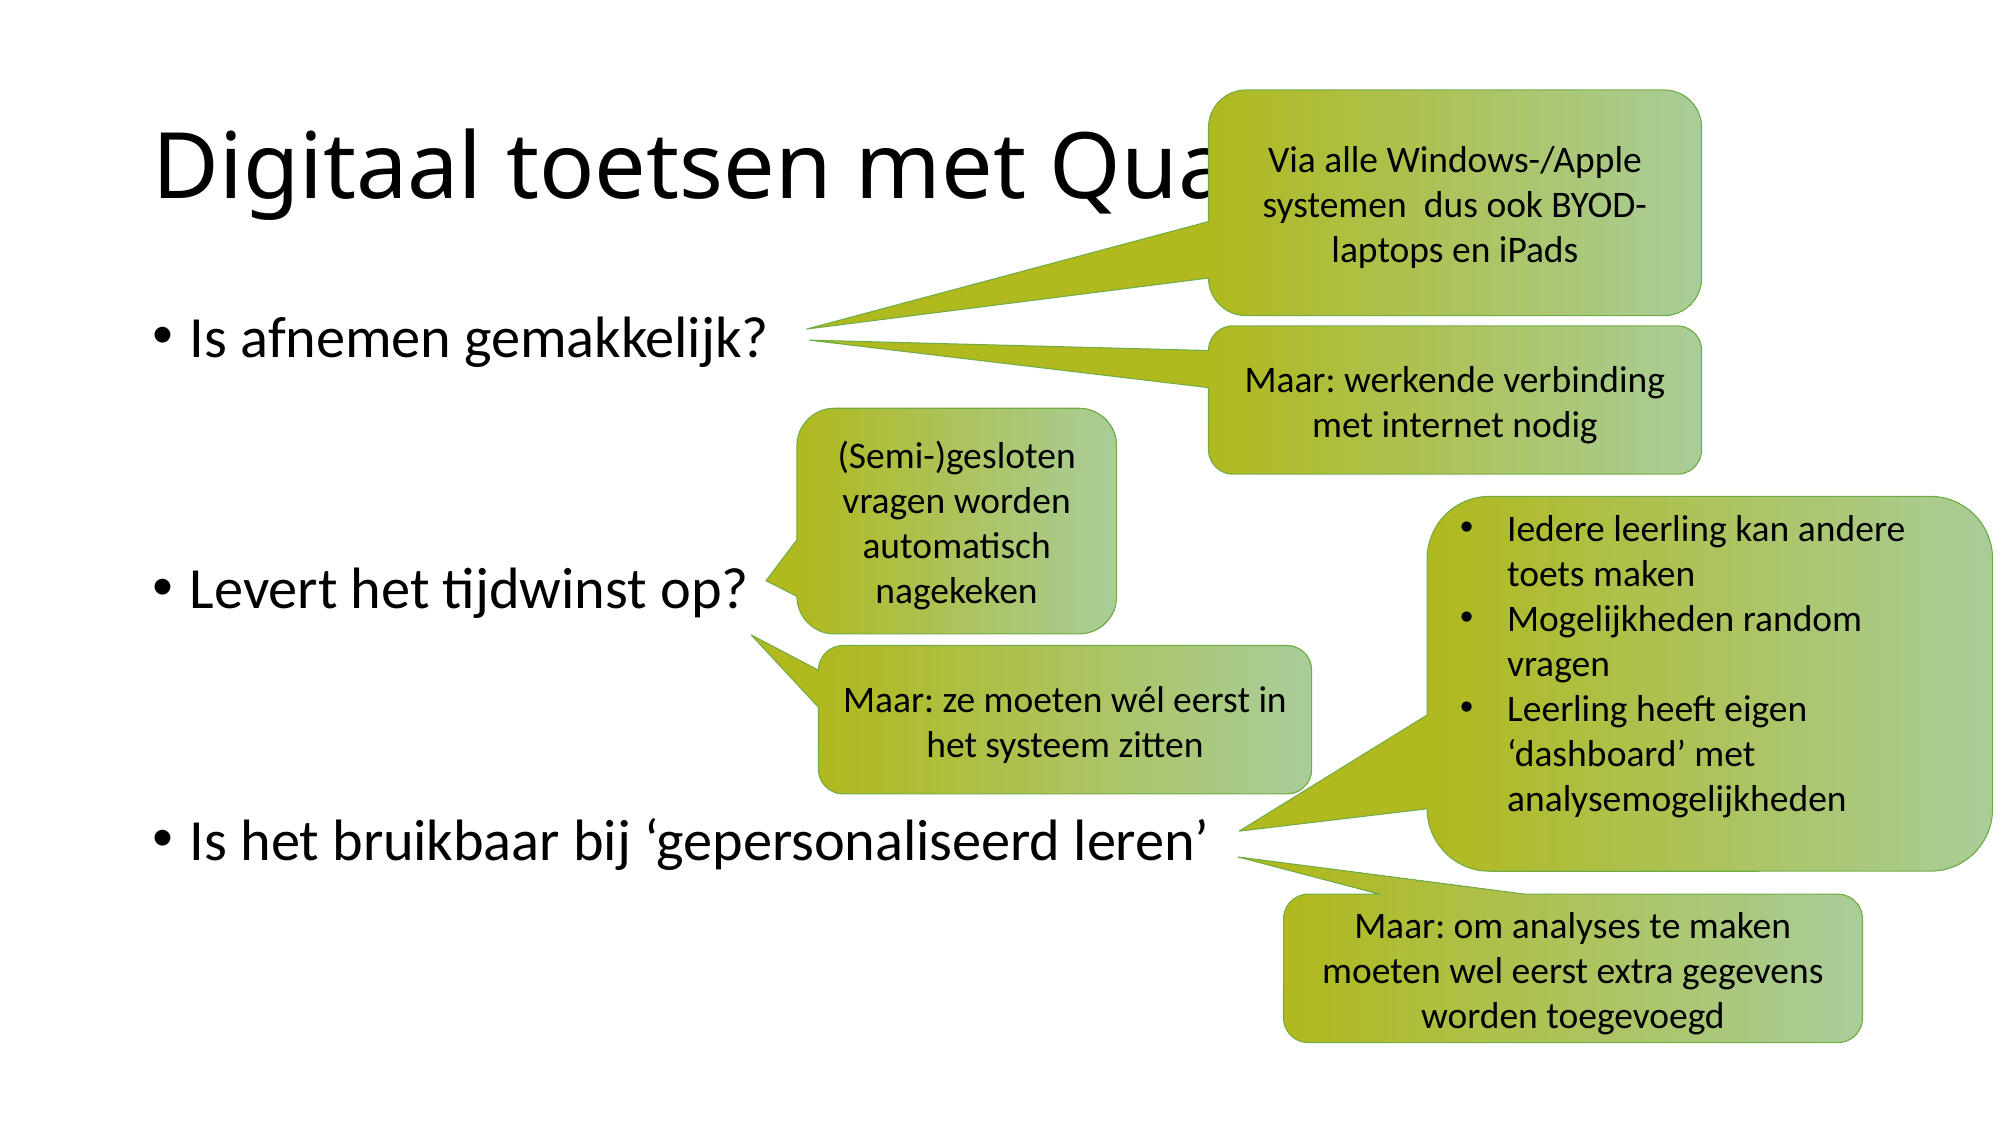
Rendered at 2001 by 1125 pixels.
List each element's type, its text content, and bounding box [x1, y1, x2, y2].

text_box (Semi-)gesloten vragen worden automatisch nagekeken [765, 407, 1118, 635]
text_box Maar: om analyses te maken moeten wel eerst extra gegevens worden toegevoegd [1237, 856, 1864, 1044]
text_box Maar: werkende verbinding met internet nodig [809, 325, 1703, 475]
title Digitaal toetsen met Quayn? [137, 59, 1863, 278]
list Is afnemen gemakkelijk? Levert het tijdwinst op? Is het bruikbaar bij ‘gepersonaliseerd leren’ [137, 299, 1863, 1014]
text_box Iedere leerling kan andere toets maken Mogelijkheden random vragen Leerling heeft eigen ‘dashboard’ met analysemogelijkheden [1238, 495, 1994, 872]
text_box Via alle Windows-/Apple systemen dus ook BYOD-laptops en iPads [806, 89, 1703, 330]
text_box Maar: ze moeten wél eerst in het systeem zitten [750, 634, 1313, 795]
